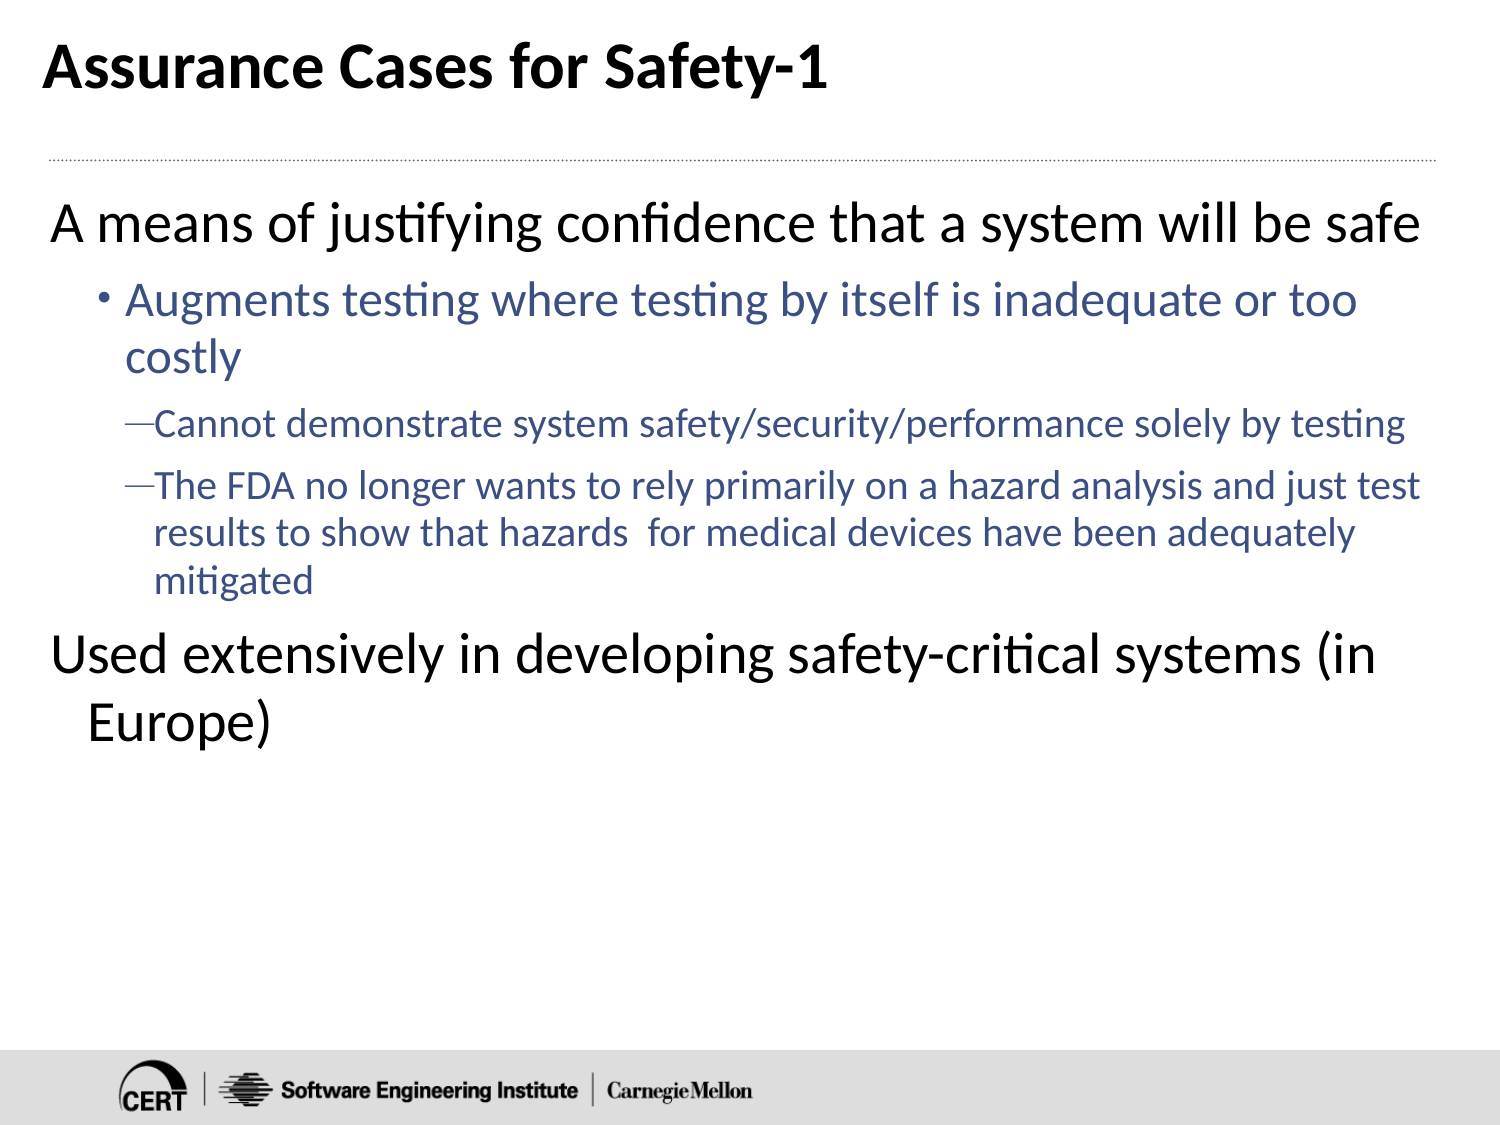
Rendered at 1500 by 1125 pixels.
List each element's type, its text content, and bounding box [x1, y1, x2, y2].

title Assurance Cases for Safety-1 [42, 37, 1434, 155]
picture [102, 1056, 765, 1117]
list A means of justifying confidence that a system will be safe Augments testing where testing by itself is inadequate or too costly Cannot demonstrate system safety/security/performance solely by testing The FDA no longer wants to rely primarily on a hazard analysis and just test results to show that hazards for medical devices have been adequately mitigated Used extensively in developing safety-critical systems (in Europe) [49, 187, 1438, 1001]
